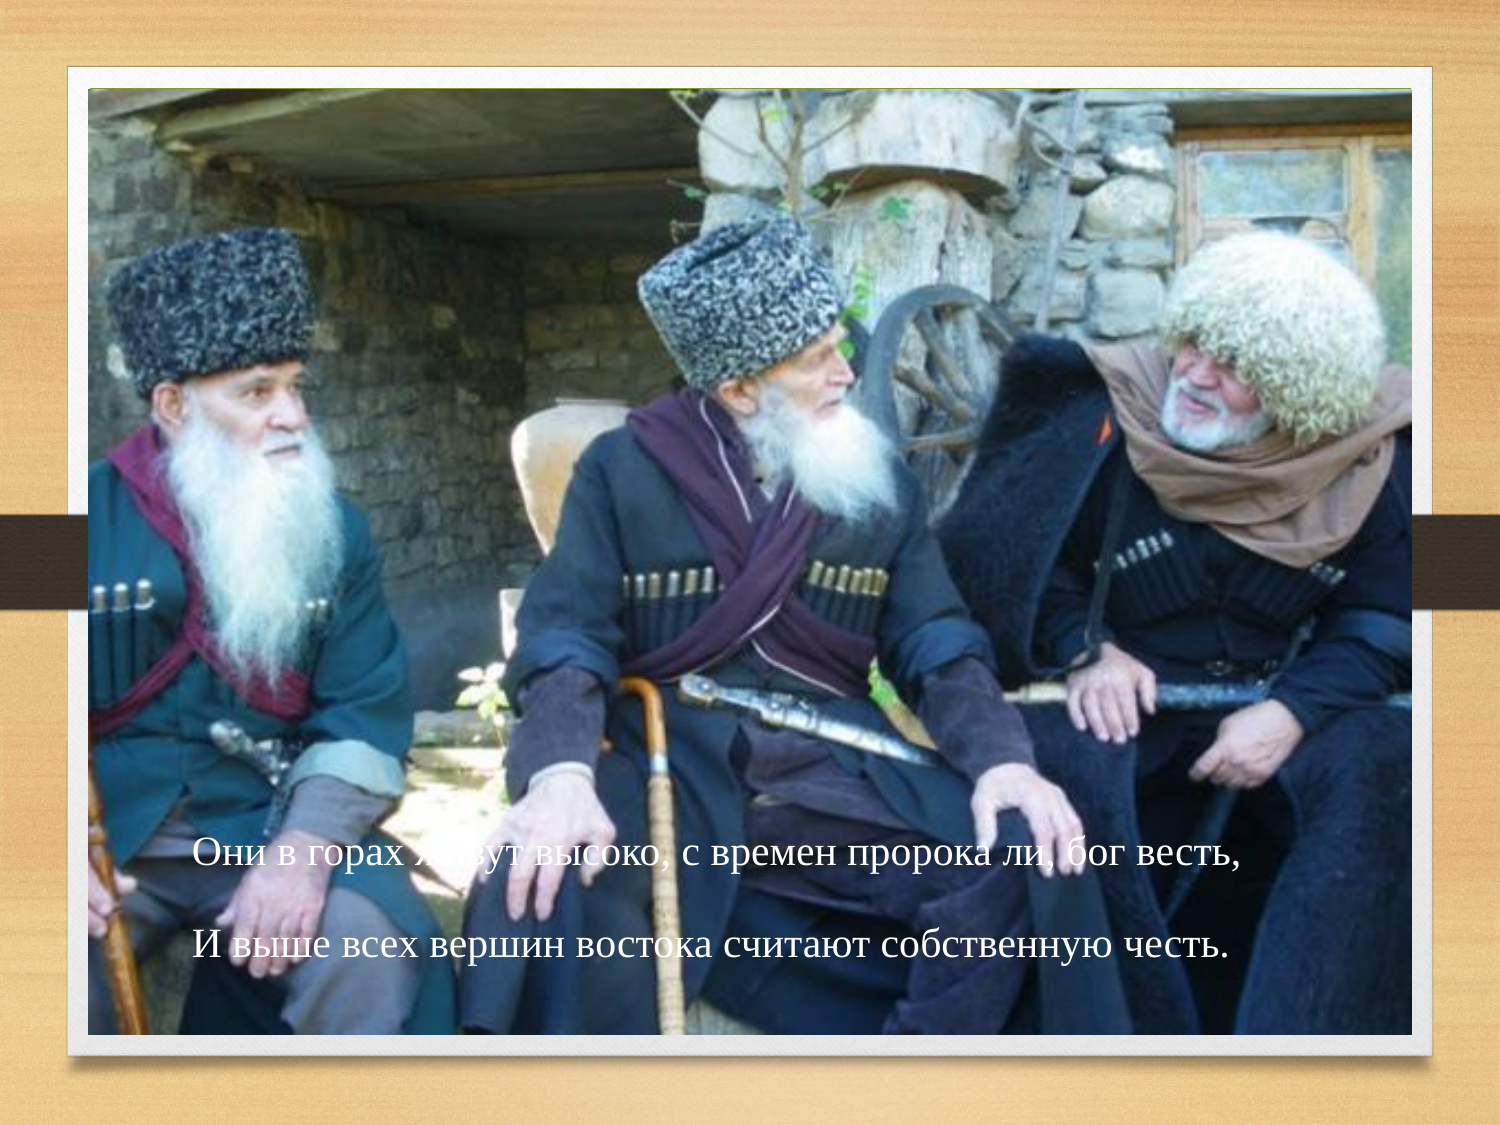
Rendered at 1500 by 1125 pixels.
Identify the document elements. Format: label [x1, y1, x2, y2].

picture [0, 0, 1500, 1125]
list [88, 89, 1412, 1036]
